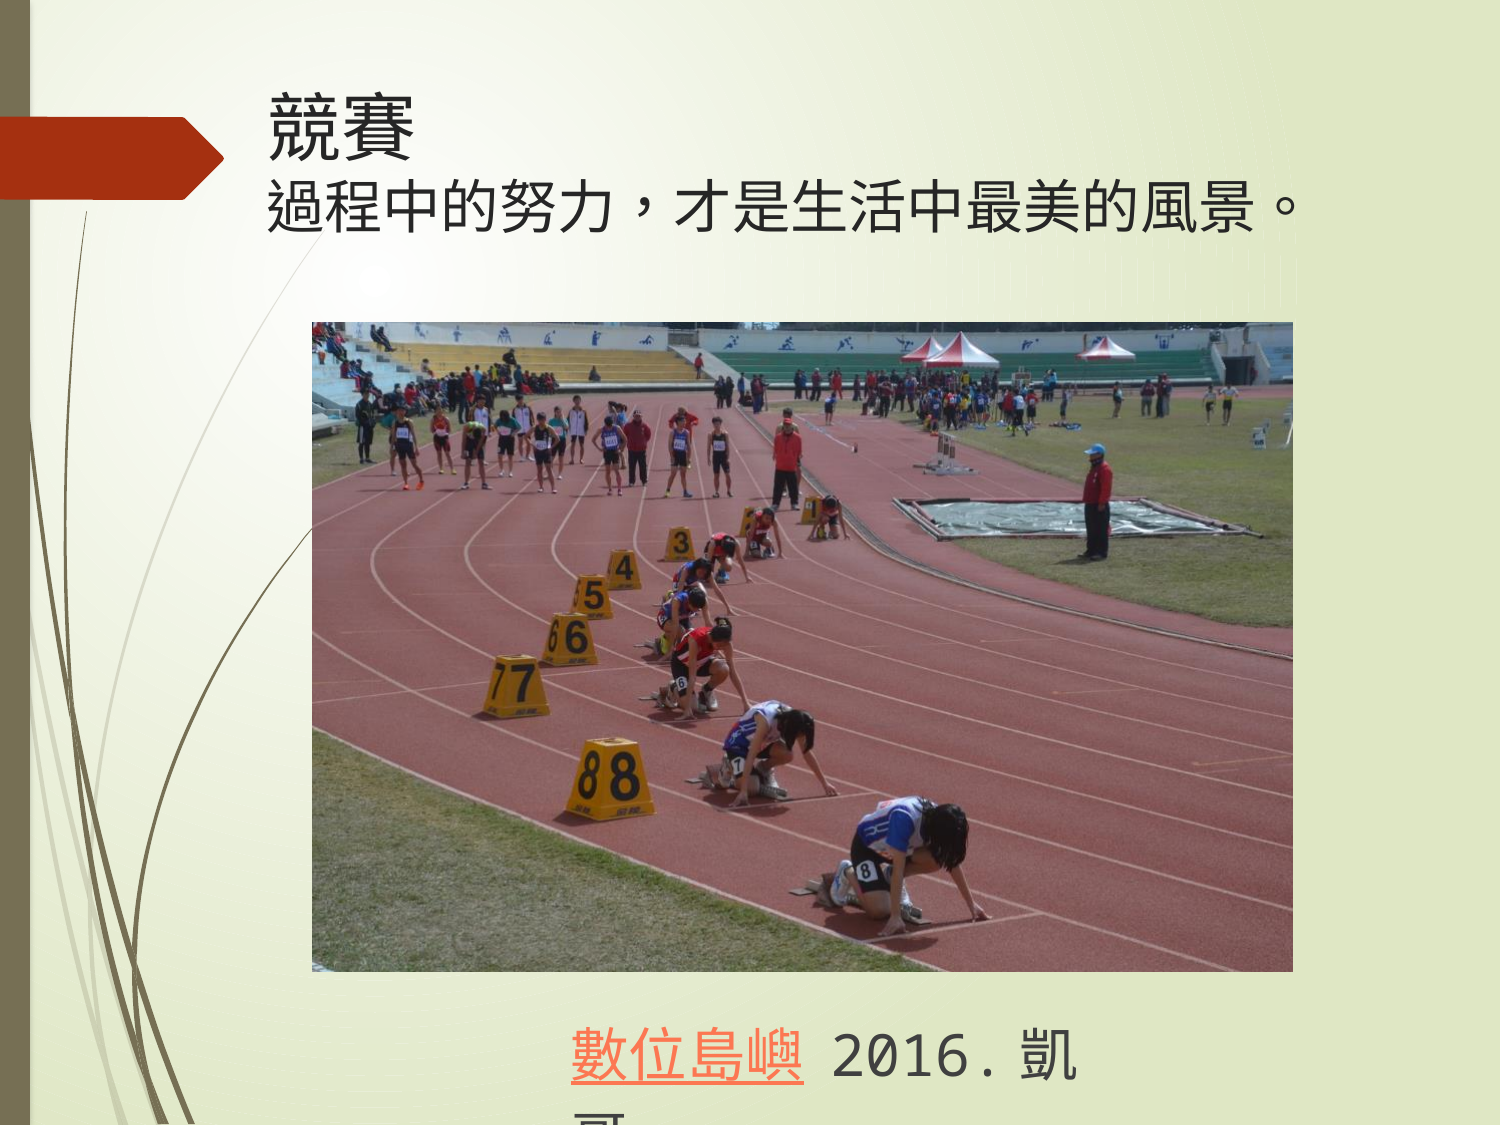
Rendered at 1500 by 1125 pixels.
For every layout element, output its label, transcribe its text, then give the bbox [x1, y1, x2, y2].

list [311, 321, 1293, 972]
text_box 數位島嶼 2016.凱哥 [555, 1010, 1133, 1100]
title 競賽 過程中的努力，才是生活中最美的風景。 [251, 73, 1438, 284]
